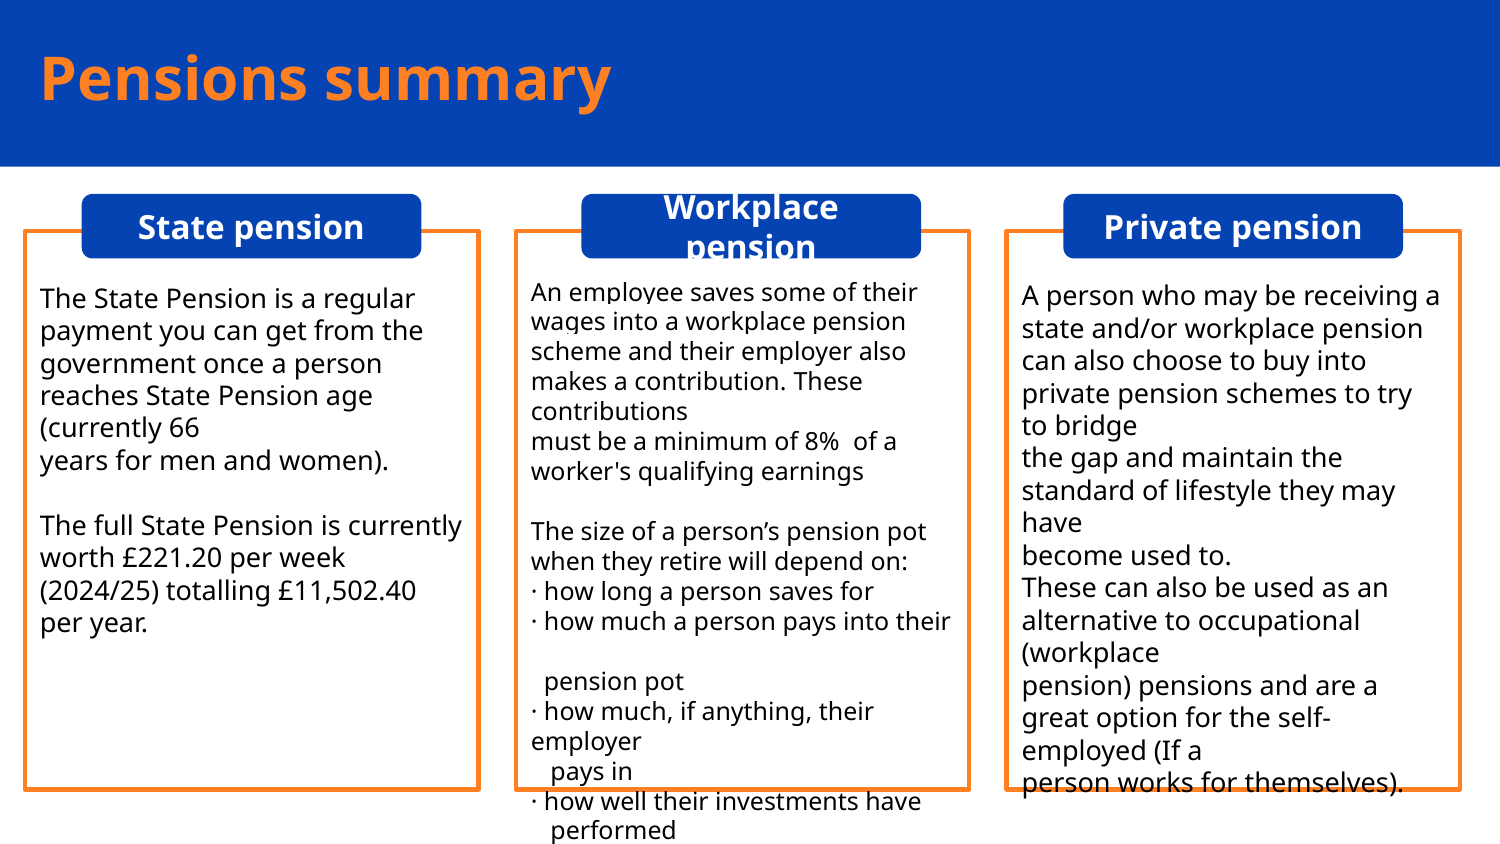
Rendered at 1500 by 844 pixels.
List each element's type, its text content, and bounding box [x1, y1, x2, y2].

text_box An employee saves some of their wages into a workplace pension scheme and their employer also makes a contribution. These contributions must be a minimum of 8% of a worker's qualifying earnings The size of a person’s pension pot when they retire will depend on: · how long a person saves for · how much a person pays into their pension pot · how much, if anything, their employer pays in · how well their investments have performed [515, 231, 970, 790]
text_box The State Pension is a regular payment you can get from the government once a person reaches State Pension age (currently 66 years for men and women). The full State Pension is currently worth £221.20 per week (2024/25) totalling £11,502.40 per year. [24, 231, 479, 790]
text_box State pension [81, 193, 422, 259]
text_box Workplace pension [581, 193, 922, 259]
text_box A person who may be receiving a state and/or workplace pension can also choose to buy into private pension schemes to try to bridge the gap and maintain the standard of lifestyle they may have become used to. These can also be used as an alternative to occupational (workplace pension) pensions and are a great option for the self-employed (If a person works for themselves). [1006, 231, 1460, 790]
text_box Pensions summary [24, 24, 1142, 128]
text_box Private pension [1063, 193, 1404, 259]
text_box [1244, 672, 1488, 809]
